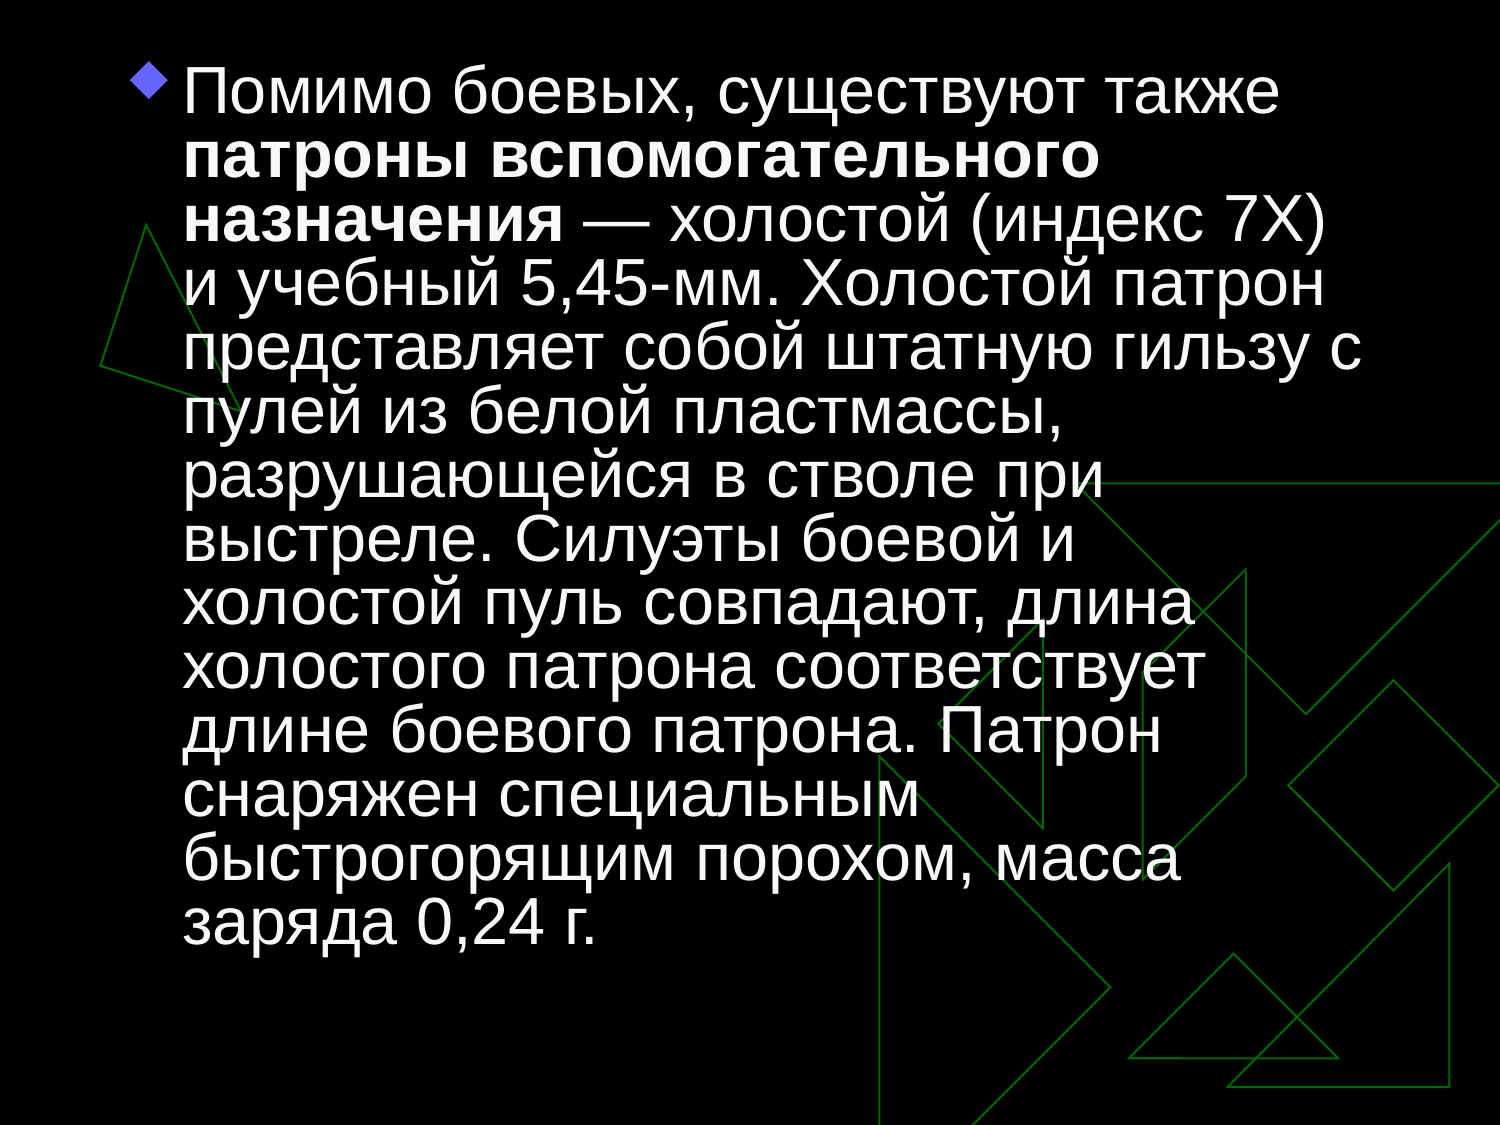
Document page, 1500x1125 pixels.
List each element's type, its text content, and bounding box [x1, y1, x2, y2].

list Помимо боевых, существуют также патроны вспомогательного назначения — холостой (индекс 7Х) и учебный 5,45-мм. Холостой патрон представляет собой штатную гильзу с пулей из белой пластмассы, разрушающейся в стволе при выстреле. Силуэты боевой и холостой пуль совпадают, длина холостого патрона соответствует длине боевого патрона. Патрон снаряжен специальным быстрогорящим порохом, масса заряда 0,24 г. [110, 54, 1395, 1094]
